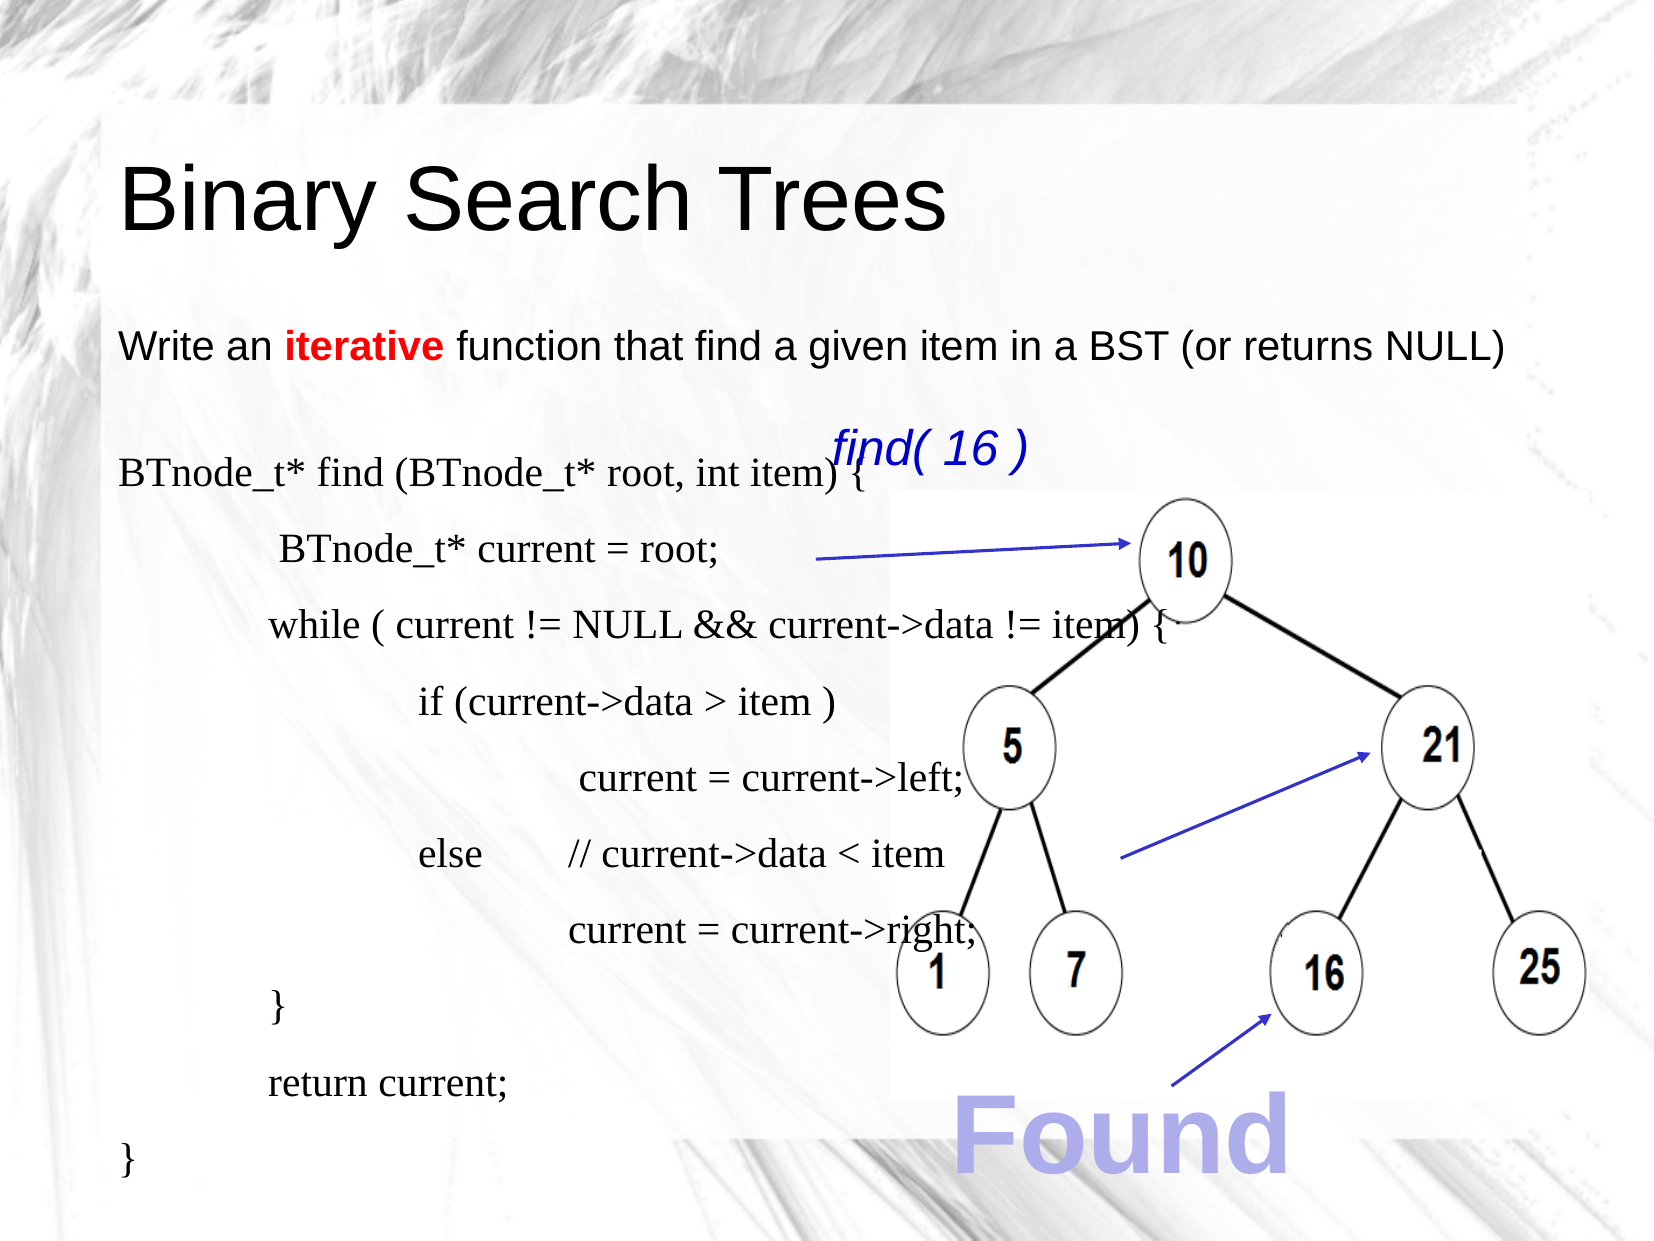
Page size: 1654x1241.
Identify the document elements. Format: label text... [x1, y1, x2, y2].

text_box find( 16 ) [817, 413, 1055, 484]
picture [0, 0, 1654, 1241]
title Binary Search Trees [118, 93, 1506, 299]
text_box Found [935, 1100, 1310, 1207]
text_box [815, 543, 1132, 560]
list Write an iterative function that find a given item in a BST (or returns NULL) BTnode_t* find (BTnode_t* root, int item) { BTnode_t* current = root; while ( current != NULL && current->data != item) { if (current->data > item ) current = current->left; else // current->data < item current = current->right; } return current; } [118, 319, 1571, 1109]
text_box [1120, 752, 1371, 859]
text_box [1171, 1013, 1272, 1087]
